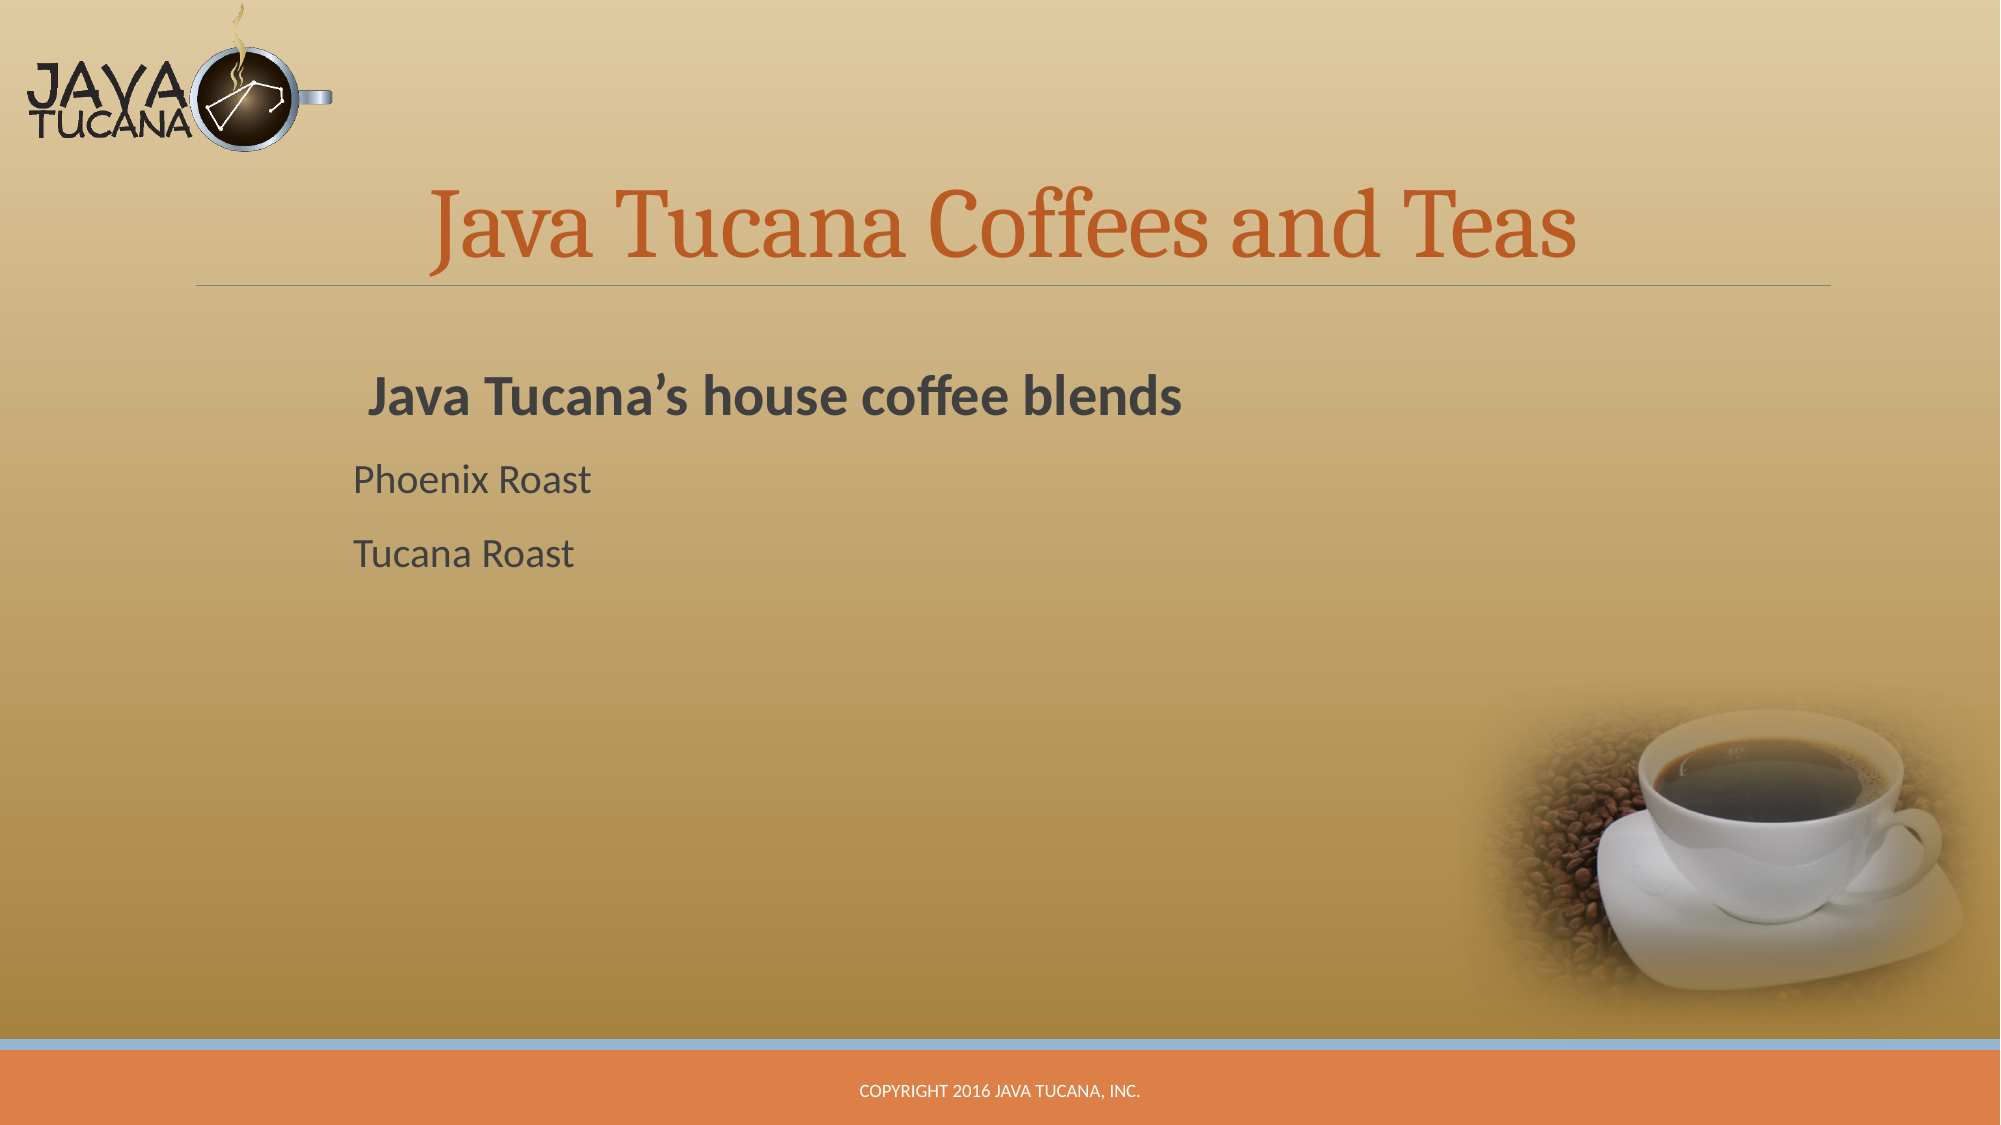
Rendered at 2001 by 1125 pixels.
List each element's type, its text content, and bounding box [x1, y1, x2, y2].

footer Copyright 2016 Java Tucana, Inc. [604, 1059, 1396, 1120]
picture [1657, 806, 1863, 915]
list Java Tucana’s house coffee blends Phoenix Roast Tucana Roast [353, 357, 1657, 1016]
title Java Tucana Coffees and Teas [180, 47, 1830, 285]
picture [13, 0, 341, 159]
